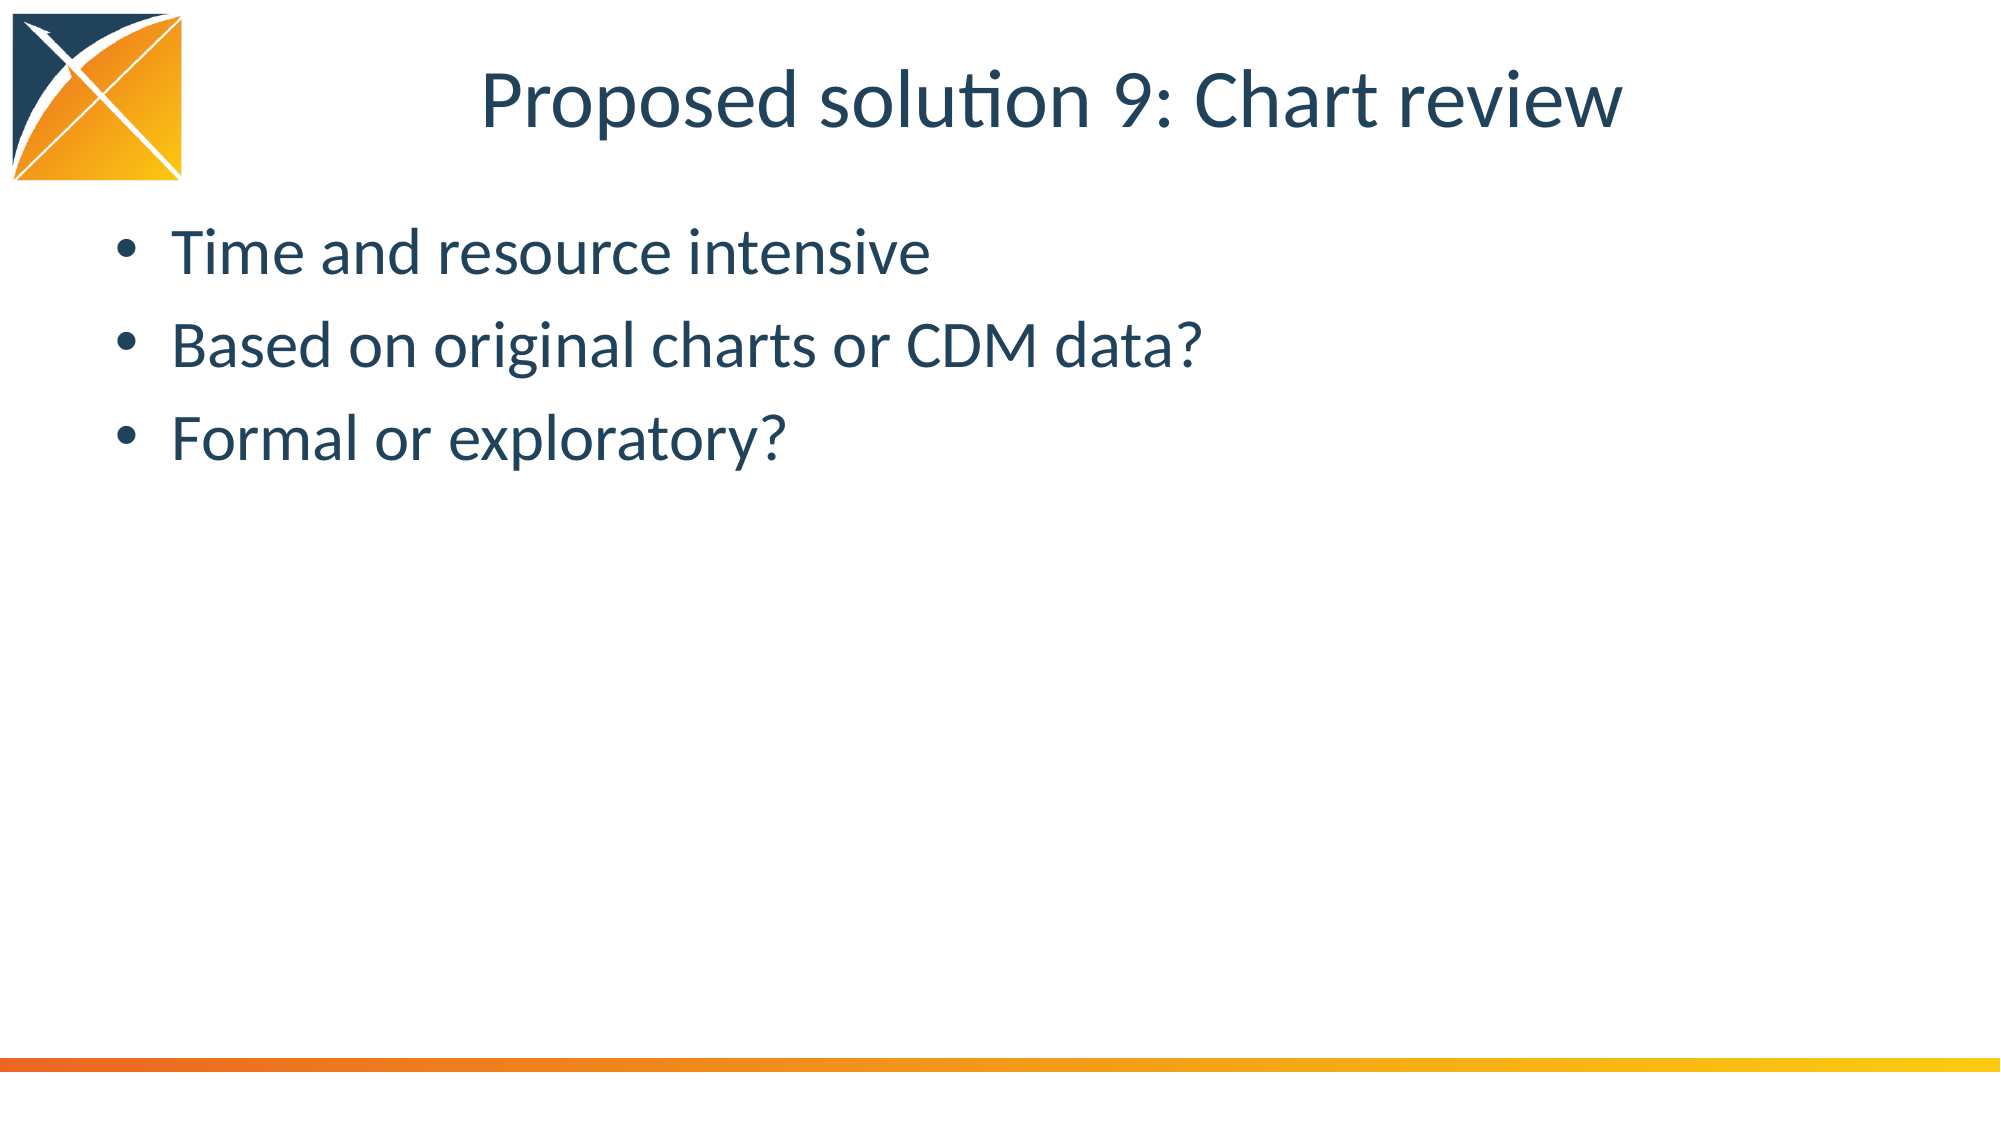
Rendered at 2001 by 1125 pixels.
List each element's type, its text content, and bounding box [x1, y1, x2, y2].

title Proposed solution 9: Chart review [205, 24, 1900, 163]
list Time and resource intensive Based on original charts or CDM data? Formal or exploratory? [99, 200, 1900, 1005]
picture [0, 0, 206, 200]
